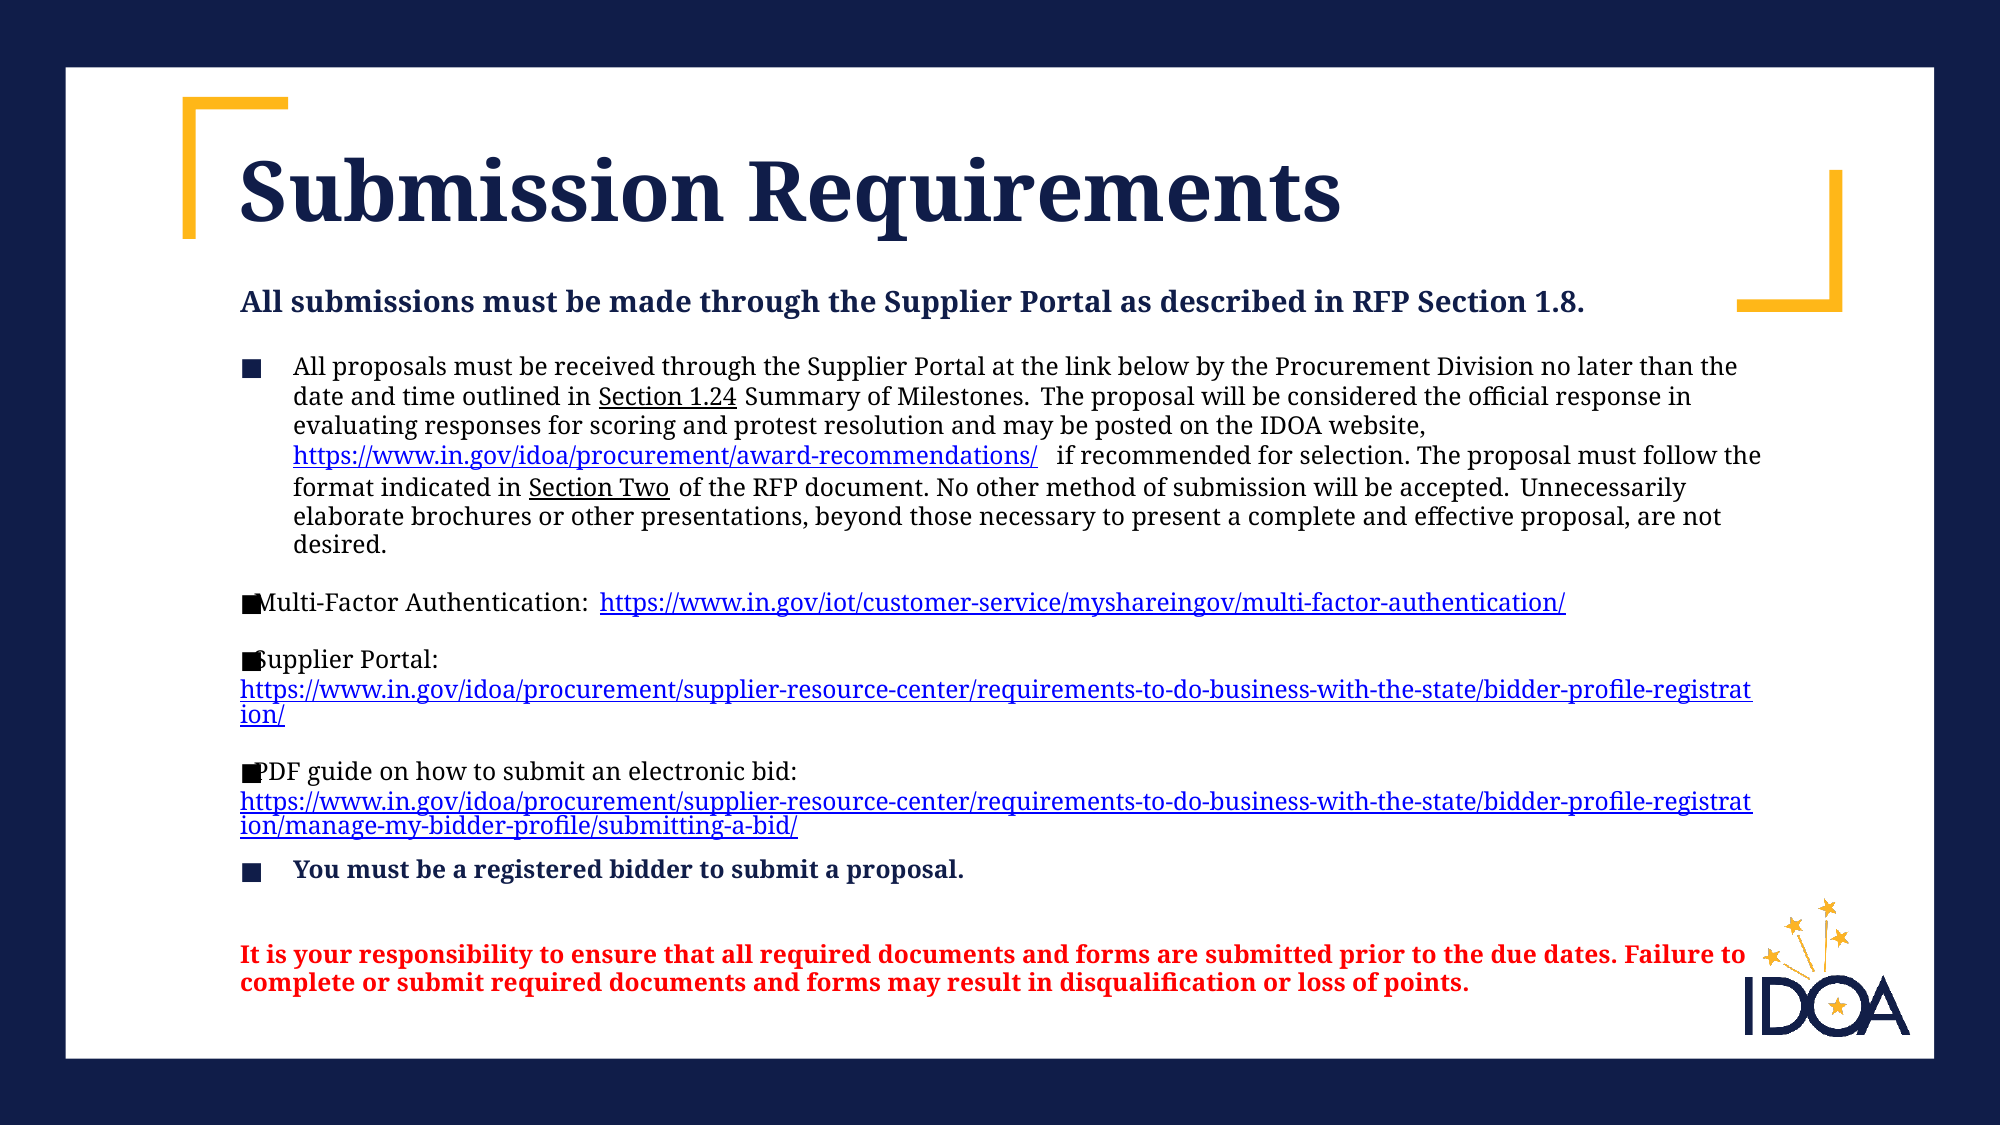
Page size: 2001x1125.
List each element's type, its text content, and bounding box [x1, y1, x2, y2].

picture [1702, 857, 1959, 1114]
title Submission Requirements [225, 142, 1800, 278]
list All submissions must be made through the Supplier Portal as described in RFP Section 1.8. All proposals must be received through the Supplier Portal at the link below by the Procurement Division no later than the date and time outlined in Section 1.24 Summary of Milestones. The proposal will be considered the official response in evaluating responses for scoring and protest resolution and may be posted on the IDOA website, https://www.in.gov/idoa/procurement/award-recommendations/ if recommended for selection. The proposal must follow the format indicated in Section Two of the RFP document. No other method of submission will be accepted. Unnecessarily elaborate brochures or other presentations, beyond those necessary to present a complete and effective proposal, are not desired. Multi-Factor Authentication: https://www.in.gov/iot/customer-service/myshareingov/multi-factor-authentication/ Supplier Portal: https://www.in.gov/idoa/procurement/supplier-resource-center/requirements-to-do-business-with-the-state/bidder-profile-registration/ PDF guide on how to submit an electronic bid: https://www.in.gov/idoa/procurement/supplier-resource-center/requirements-to-do-business-with-the-state/bidder-profile-registration/manage-my-bidder-profile/submitting-a-bid/ You must be a registered bidder to submit a proposal. It is your responsibility to ensure that all required documents and forms are submitted prior to the due dates. Failure to complete or submit required documents and forms may result in disqualification or loss of points. [225, 278, 1800, 962]
